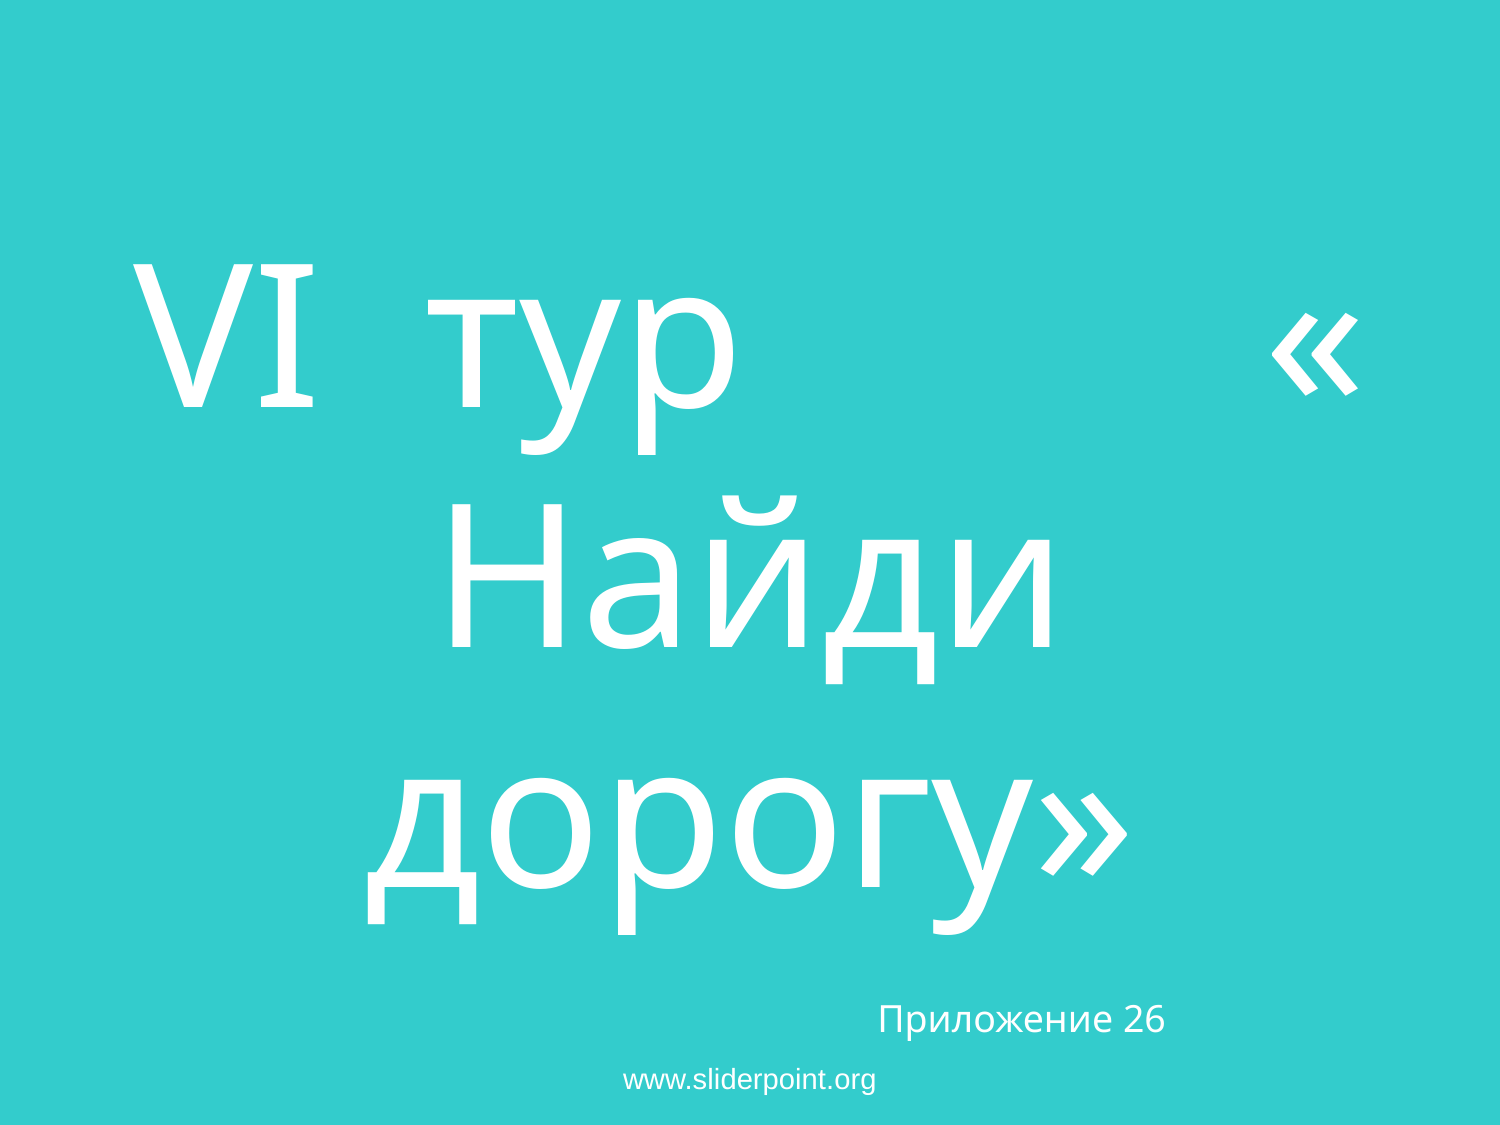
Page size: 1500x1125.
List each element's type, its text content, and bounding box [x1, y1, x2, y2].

title VI тур « Найди дорогу» [74, 47, 1426, 1088]
text_box Приложение 26 [862, 987, 1425, 1105]
footer www.sliderpoint.org [512, 1024, 988, 1103]
